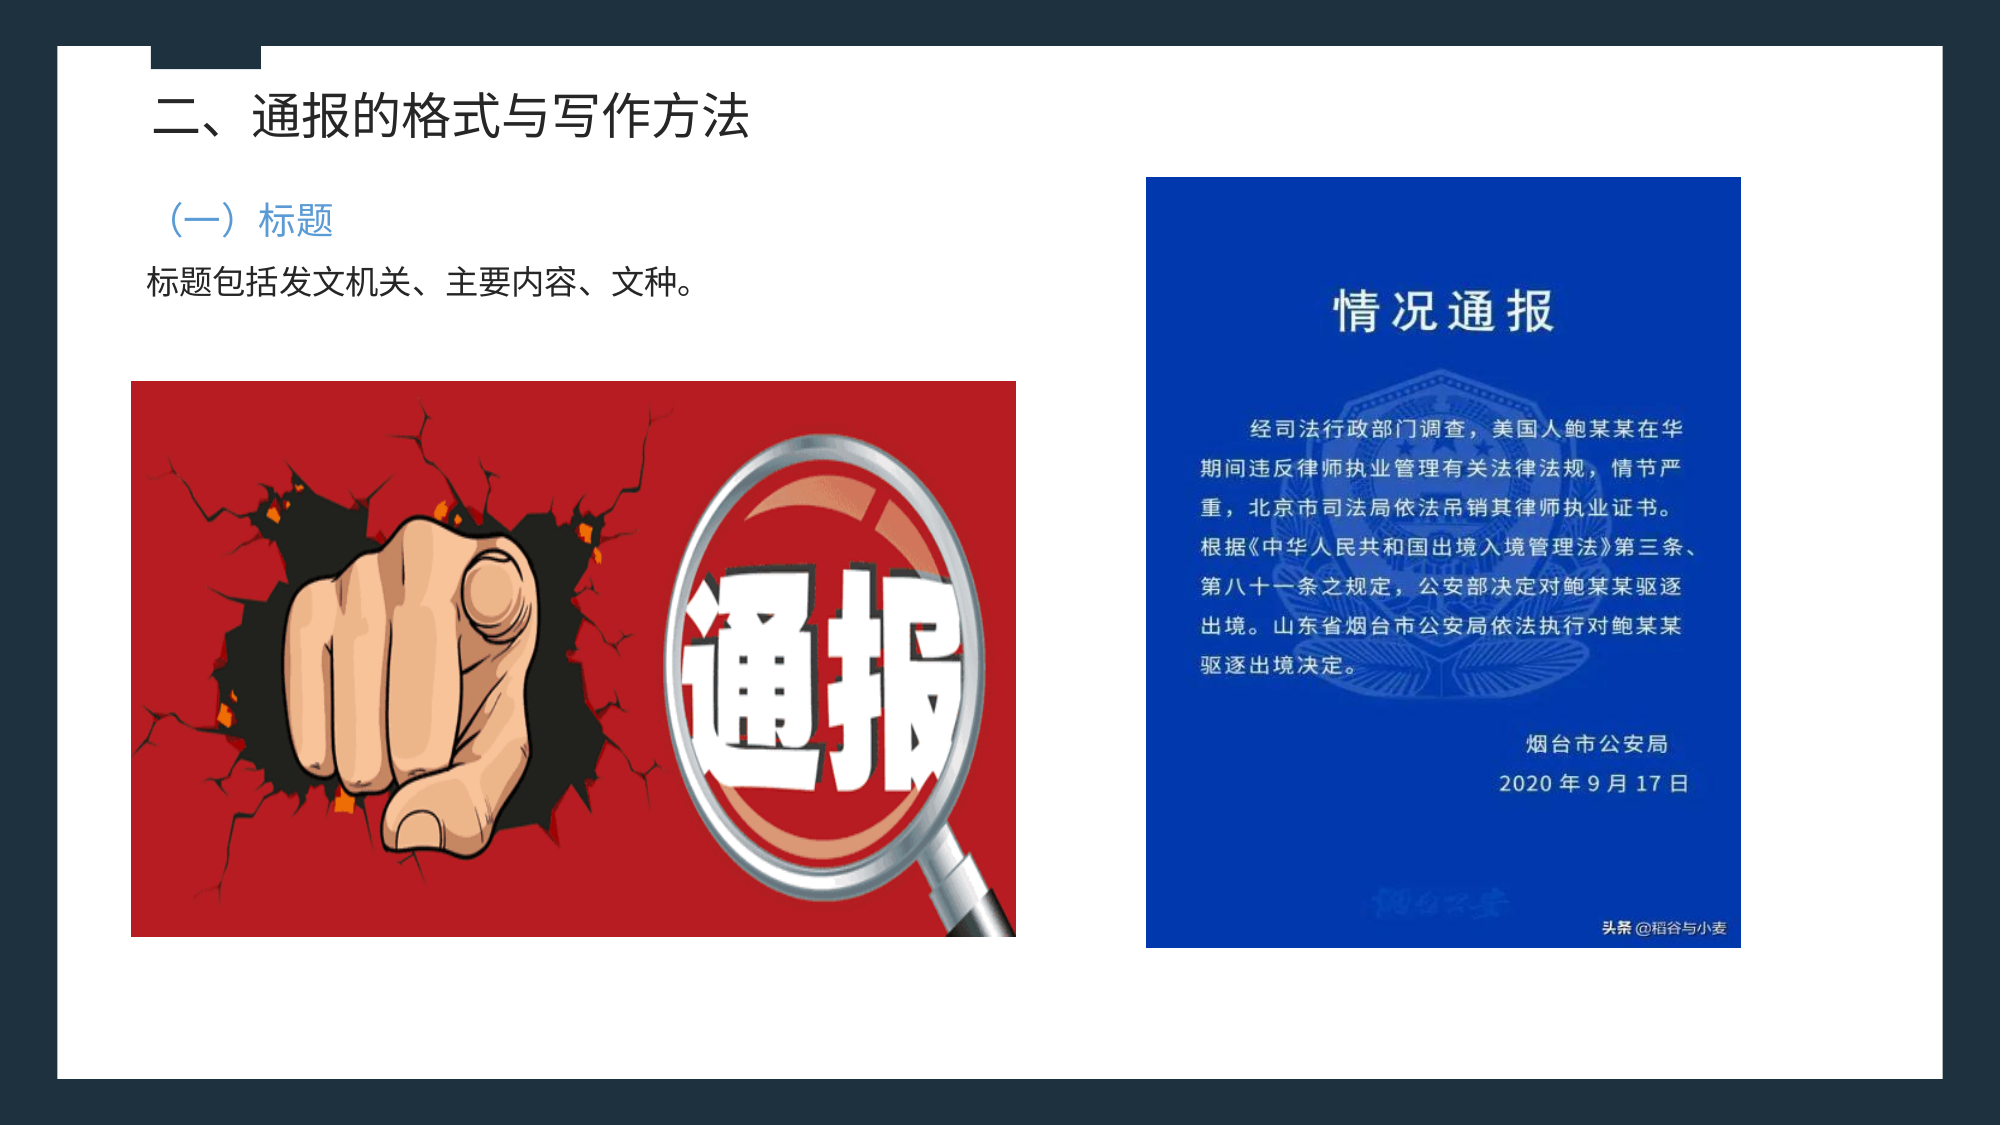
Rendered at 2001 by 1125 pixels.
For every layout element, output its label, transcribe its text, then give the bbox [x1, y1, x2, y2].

text_box （一）标题 标题包括发文机关、主要内容、文种。 [131, 166, 1067, 309]
text_box 二、通报的格式与写作方法 [150, 77, 858, 152]
picture [131, 381, 1016, 938]
picture [1145, 177, 1741, 948]
